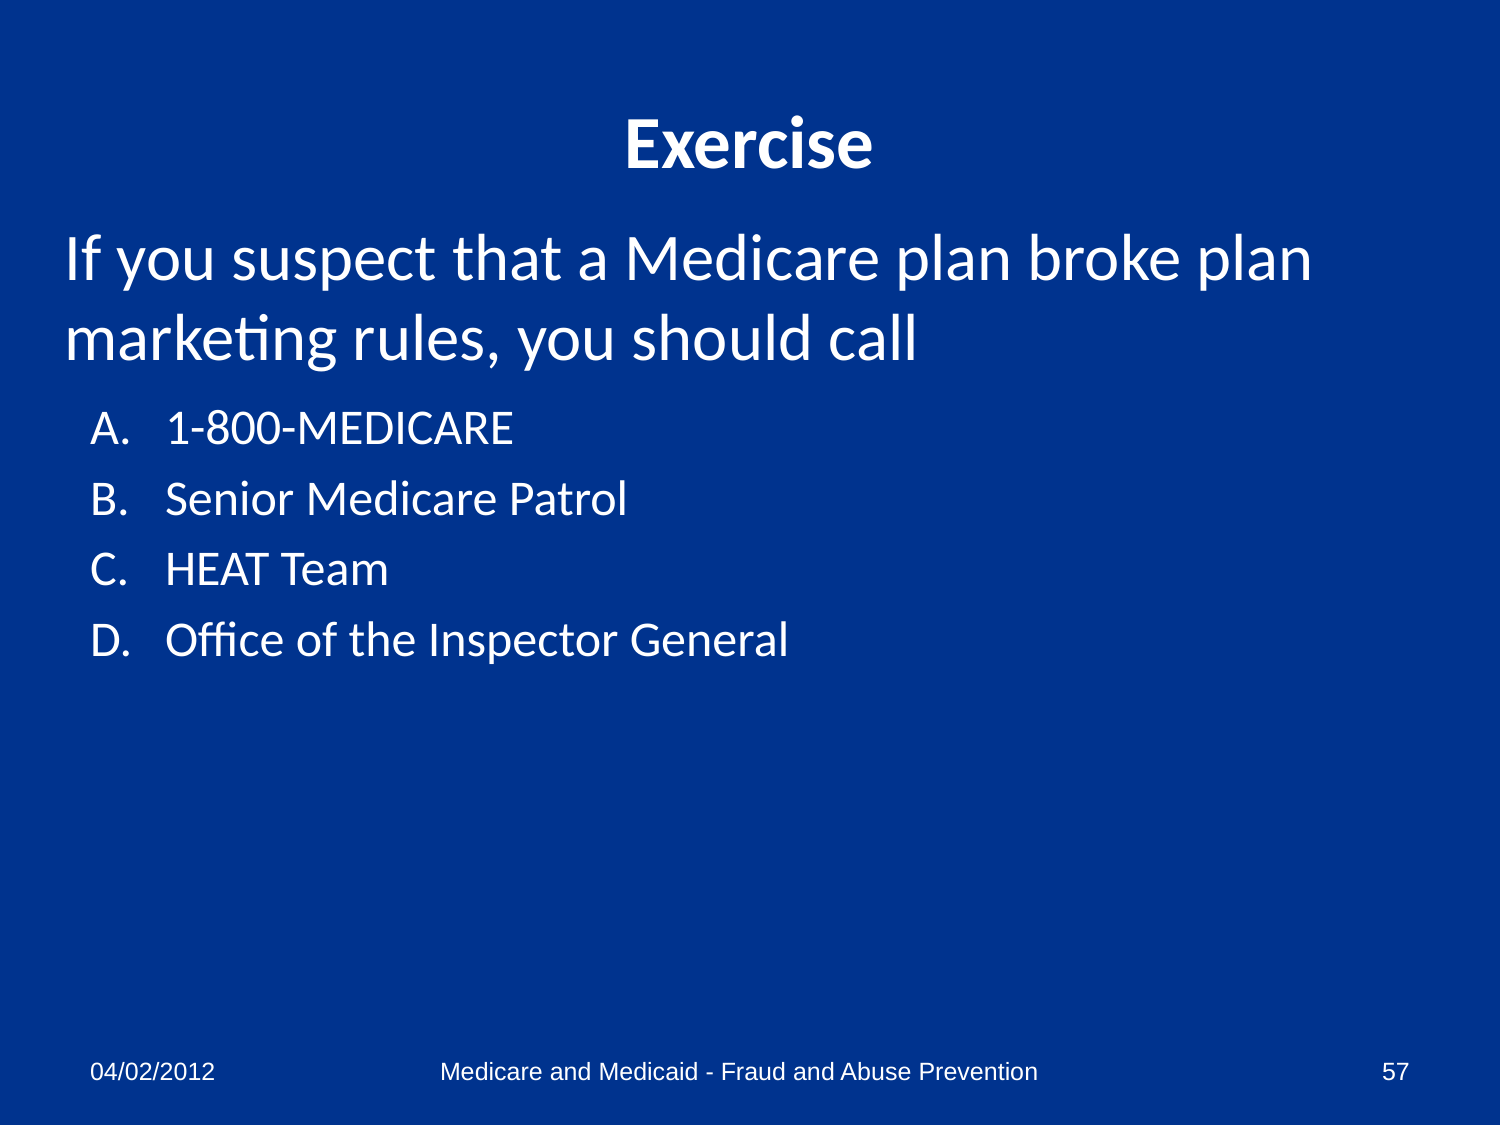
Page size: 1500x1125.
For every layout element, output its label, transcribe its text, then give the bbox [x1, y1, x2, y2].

footer Medicare and Medicaid - Fraud and Abuse Prevention [425, 1040, 1074, 1100]
title Exercise [74, 44, 1426, 233]
list 1-800-MEDICARE Senior Medicare Patrol HEAT Team Office of the Inspector General [74, 387, 1426, 1006]
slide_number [75, 1040, 425, 1100]
slide_number 57 [1074, 1040, 1425, 1100]
text_box If you suspect that a Medicare plan broke plan marketing rules, you should call [50, 206, 1425, 381]
